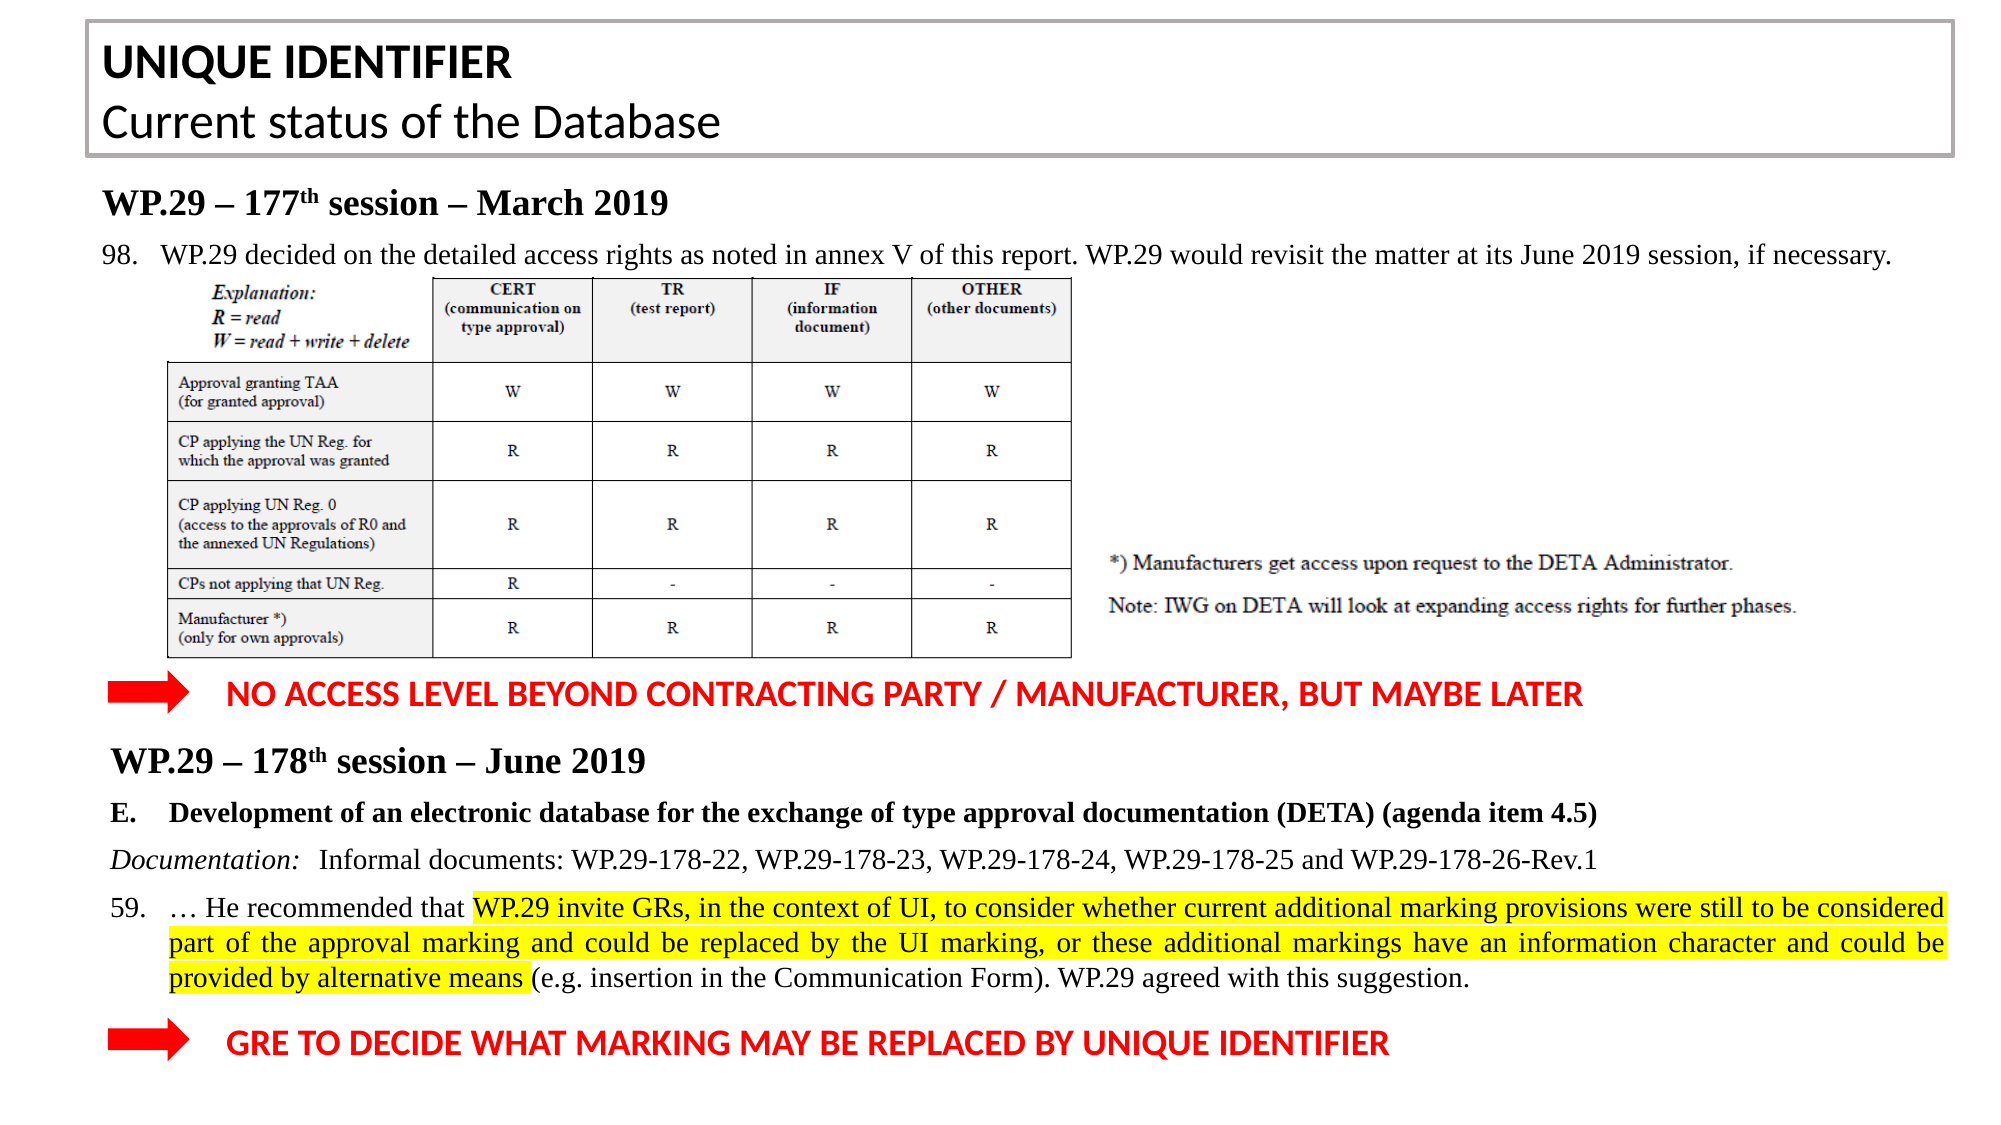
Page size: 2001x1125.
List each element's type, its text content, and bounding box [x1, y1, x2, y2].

text_box WP.29 – 178th session – June 2019 E. Development of an electronic database for the exchange of type approval documentation (DETA) (agenda item 4.5) Documentation: Informal documents: WP.29-178-22, WP.29-178-23, WP.29-178-24, WP.29-178-25 and WP.29-178-26-Rev.1 59. … He recommended that WP.29 invite GRs, in the context of UI, to consider whether current additional marking provisions were still to be considered part of the approval marking and could be replaced by the UI marking, or these additional markings have an information character and could be provided by alternative means (e.g. insertion in the Communication Form). WP.29 agreed with this suggestion. [95, 728, 1962, 1001]
text_box [107, 1017, 190, 1062]
text_box UNIQUE IDENTIFIER Current status of the Database [87, 20, 1954, 156]
text_box WP.29 – 177th session – March 2019 98. WP.29 decided on the detailed access rights as noted in annex V of this report. WP.29 would revisit the matter at its June 2019 session, if necessary. [87, 170, 1954, 278]
text_box GRE TO DECIDE WHAT MARKING MAY BE REPLACED BY UNIQUE IDENTIFIER [211, 1010, 1468, 1070]
text_box NO ACCESS LEVEL BEYOND CONTRACTING PARTY / MANUFACTURER, BUT MAYBE LATER [211, 661, 1690, 722]
picture [1090, 552, 1813, 584]
picture [165, 272, 1077, 661]
picture [1090, 586, 1818, 629]
text_box [107, 669, 190, 714]
